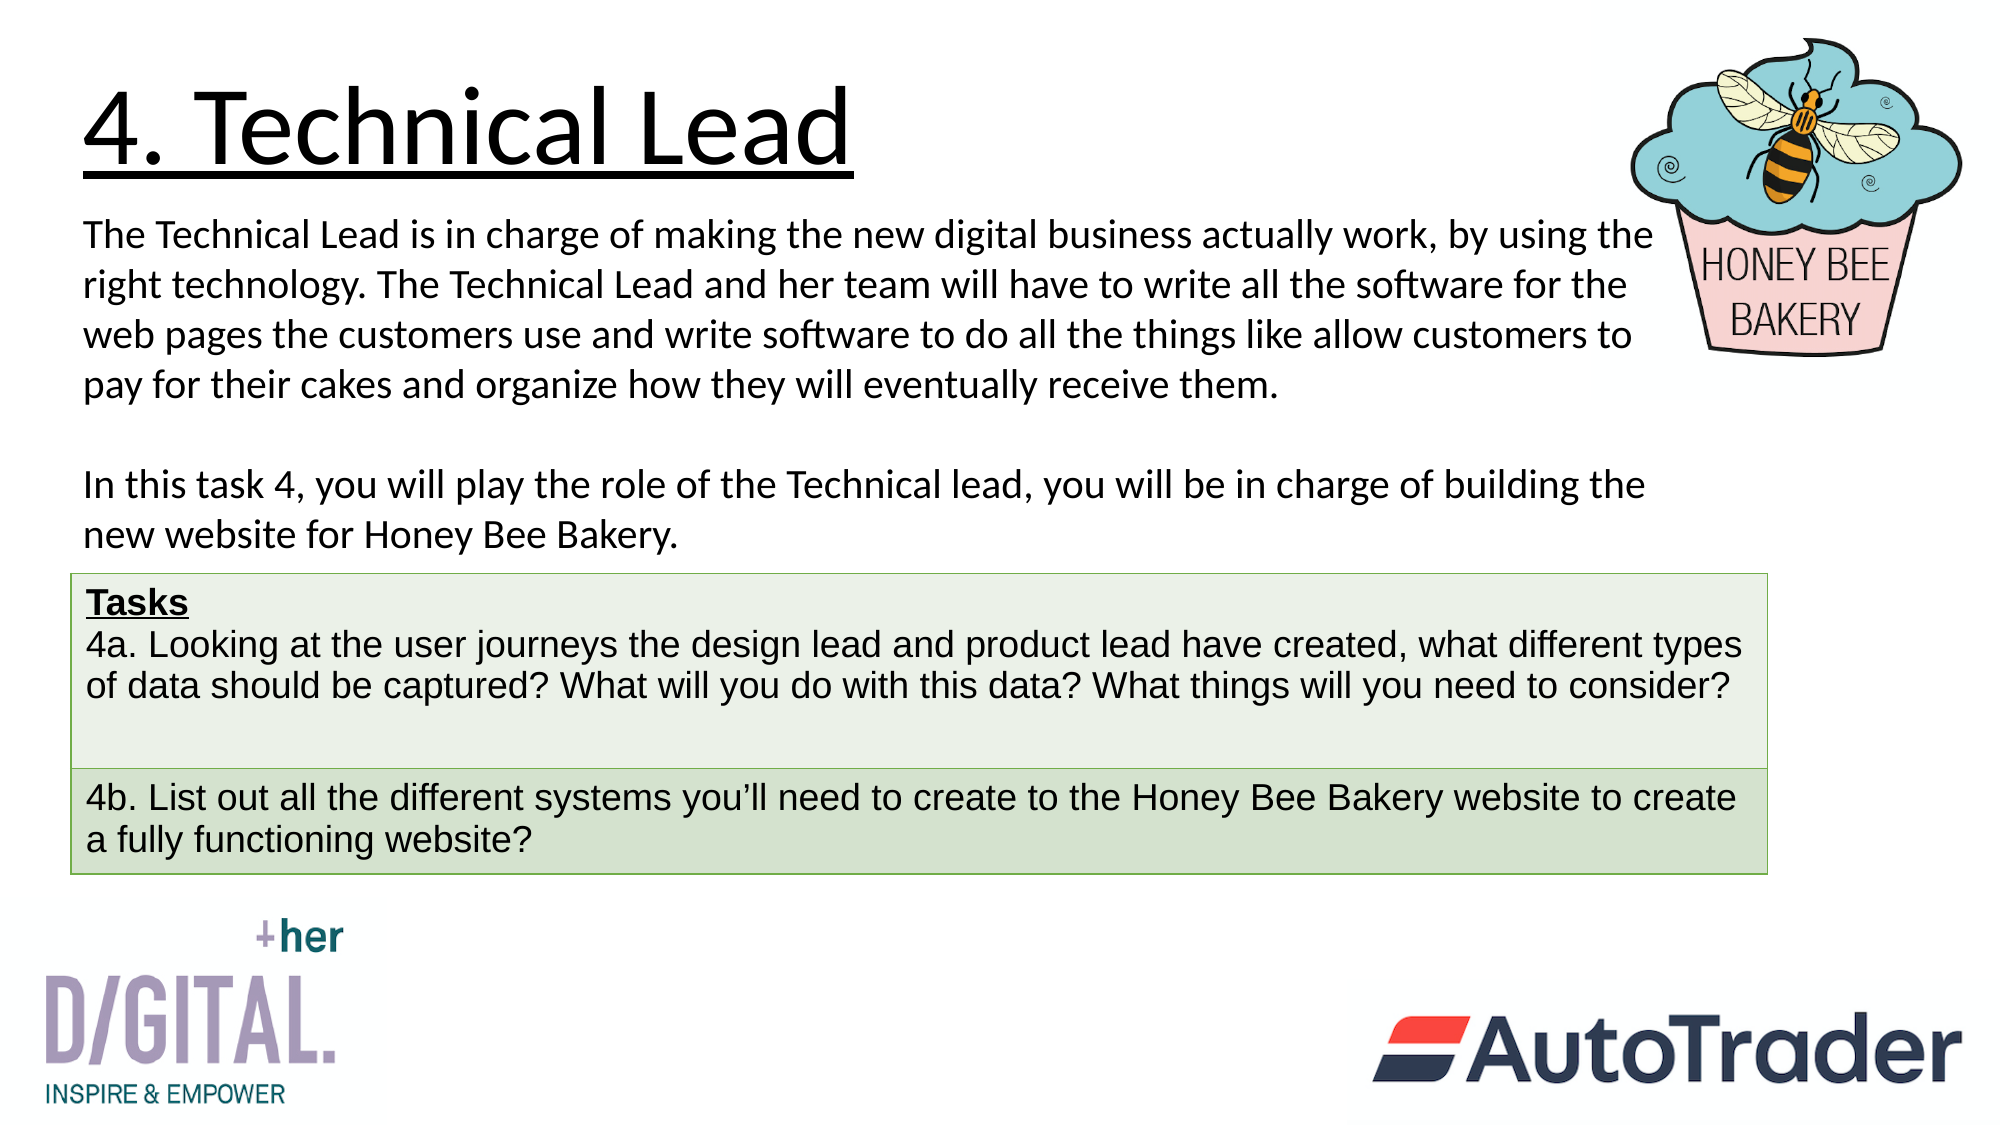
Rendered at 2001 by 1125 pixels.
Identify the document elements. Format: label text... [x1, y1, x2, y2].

text_box 4. Technical Lead [67, 44, 1586, 195]
text_box [67, 565, 1930, 741]
picture [0, 897, 387, 1125]
picture [1591, 0, 2000, 401]
table_cell 4b. List out all the different systems you’ll need to create to the Honey Bee Bakery website to create a fully functioning website? [72, 769, 1767, 873]
picture [1347, 978, 2000, 1125]
text_box The Technical Lead is in charge of making the new digital business actually work, by using the right technology. The Technical Lead and her team will have to write all the software for the web pages the customers use and write software to do all the things like allow customers to pay for their cakes and organize how they will eventually receive them. In this task 4, you will play the role of the Technical lead, you will be in charge of building the new website for Honey Bee Bakery. [67, 199, 1676, 565]
table_header Tasks 4a. Looking at the user journeys the design lead and product lead have created, what different types of data should be captured? What will you do with this data? What things will you need to consider? [72, 574, 1767, 768]
